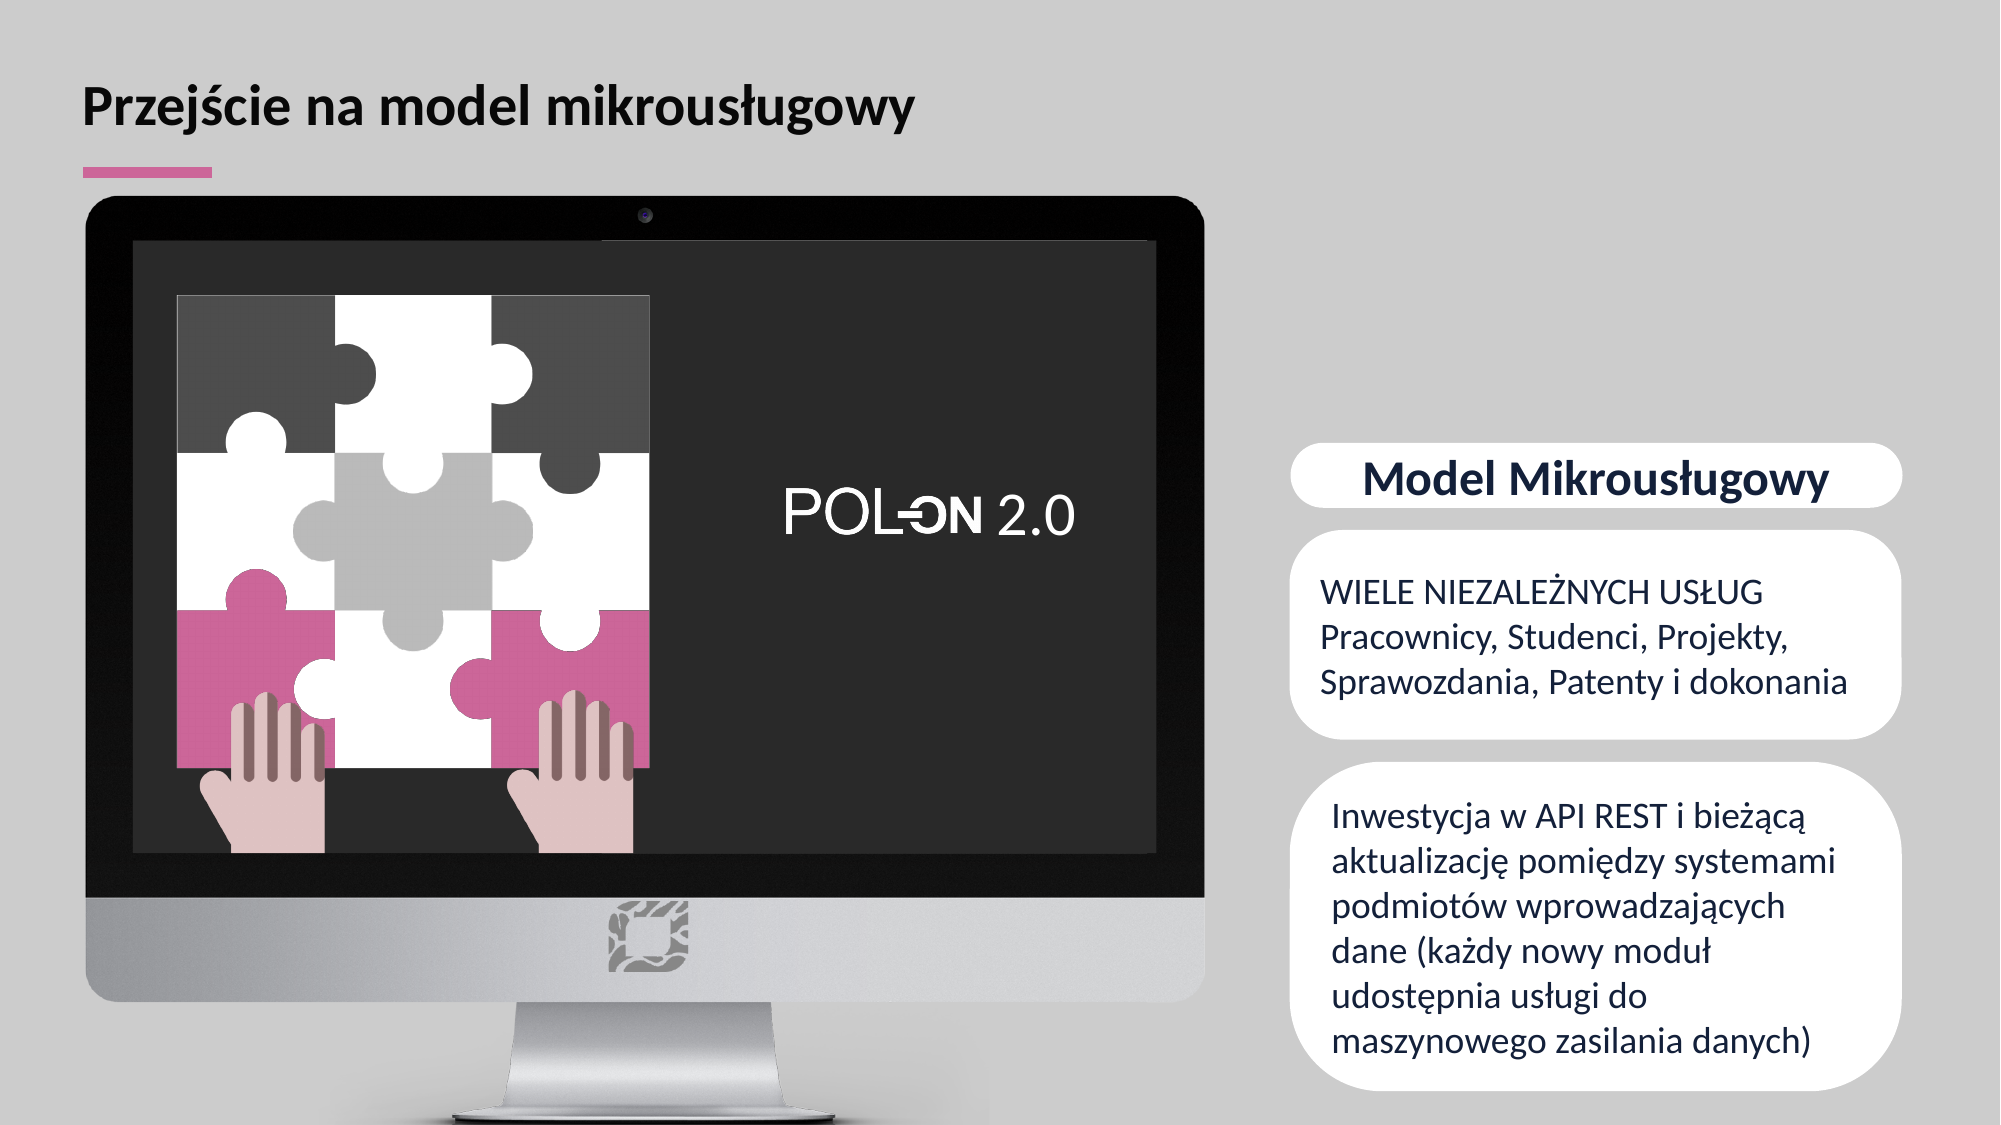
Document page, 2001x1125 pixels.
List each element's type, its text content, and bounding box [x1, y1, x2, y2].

picture [55, 169, 1234, 1125]
text_box WIELE NIEZALEŻNYCH USŁUG Pracownicy, Studenci, Projekty, Sprawozdania, Patenty i dokonania [1287, 527, 1904, 742]
text_box Model Mikrousługowy [1288, 440, 1905, 510]
text_box Inwestycja w API REST i bieżącą aktualizację pomiędzy systemami podmiotów wprowadzających dane (każdy nowy moduł udostępnia usługi do maszynowego zasilania danych) [1287, 759, 1904, 1094]
title Przejście na model mikrousługowy [82, 33, 1898, 170]
